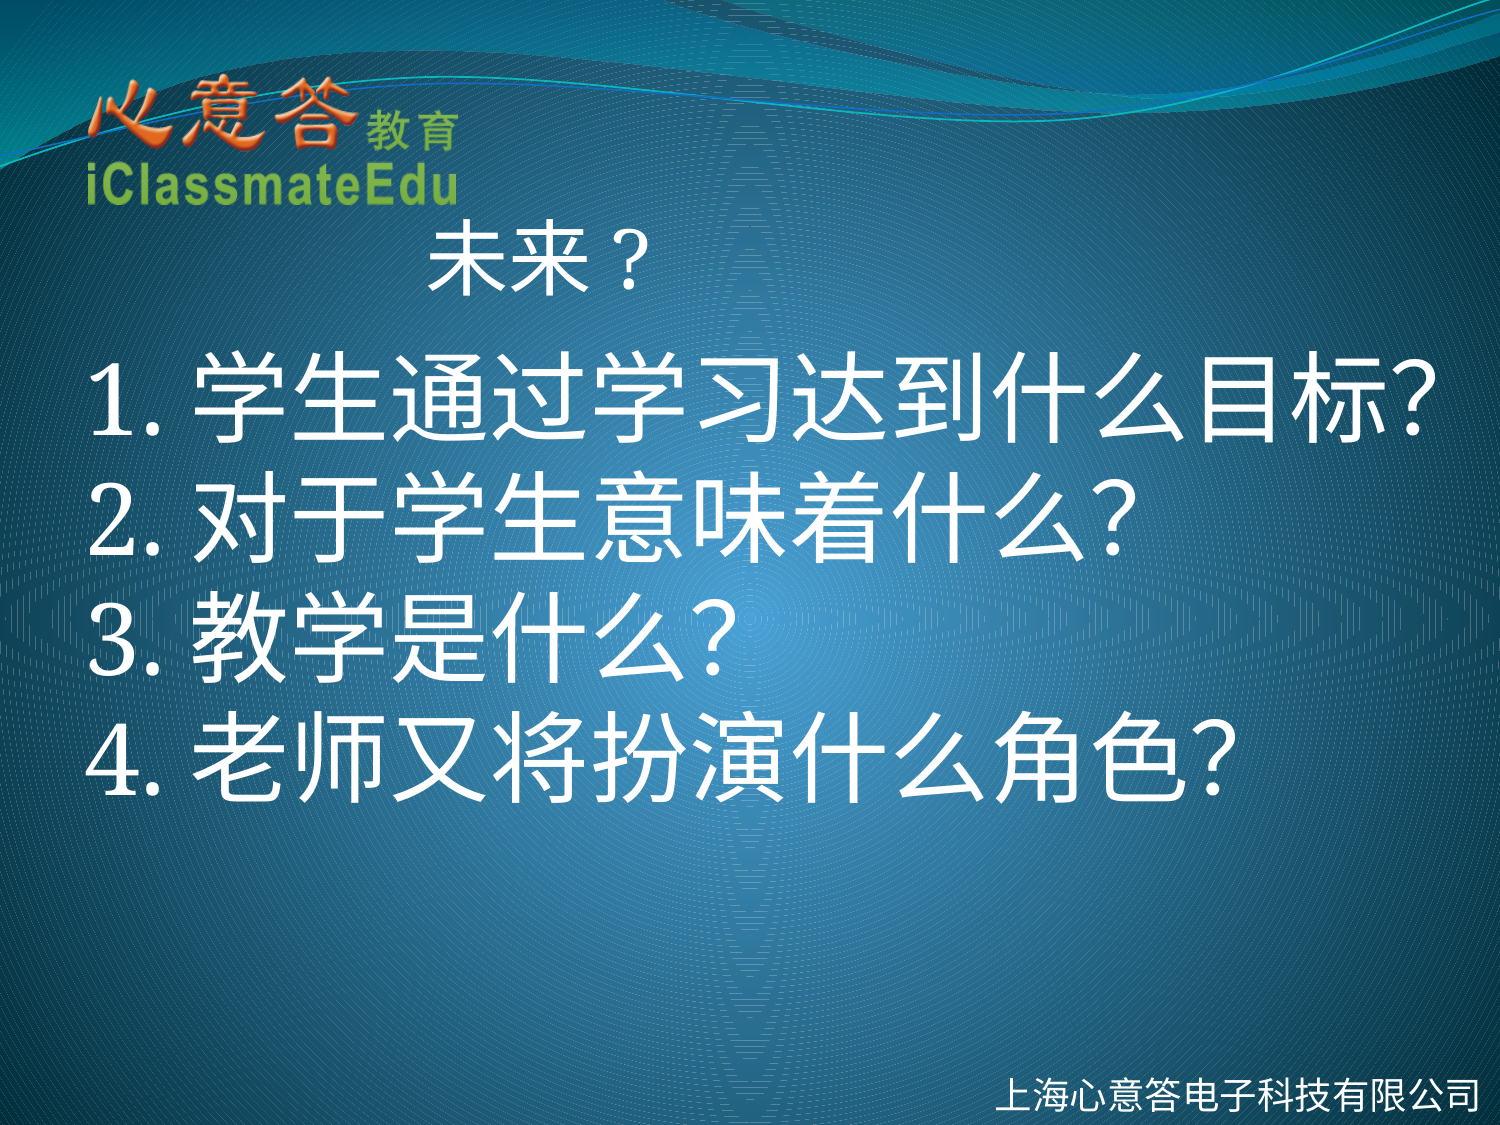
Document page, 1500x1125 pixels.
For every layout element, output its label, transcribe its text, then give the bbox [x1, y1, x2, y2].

text_box 1.学生通过学习达到什么目标？ 2.对于学生意味着什么？ 3.教学是什么？ 4.老师又将扮演什么角色？ [70, 328, 1465, 823]
text_box 上海心意答电子科技有限公司 [980, 1064, 1498, 1125]
picture [84, 73, 462, 205]
text_box 未来? [410, 199, 1243, 414]
